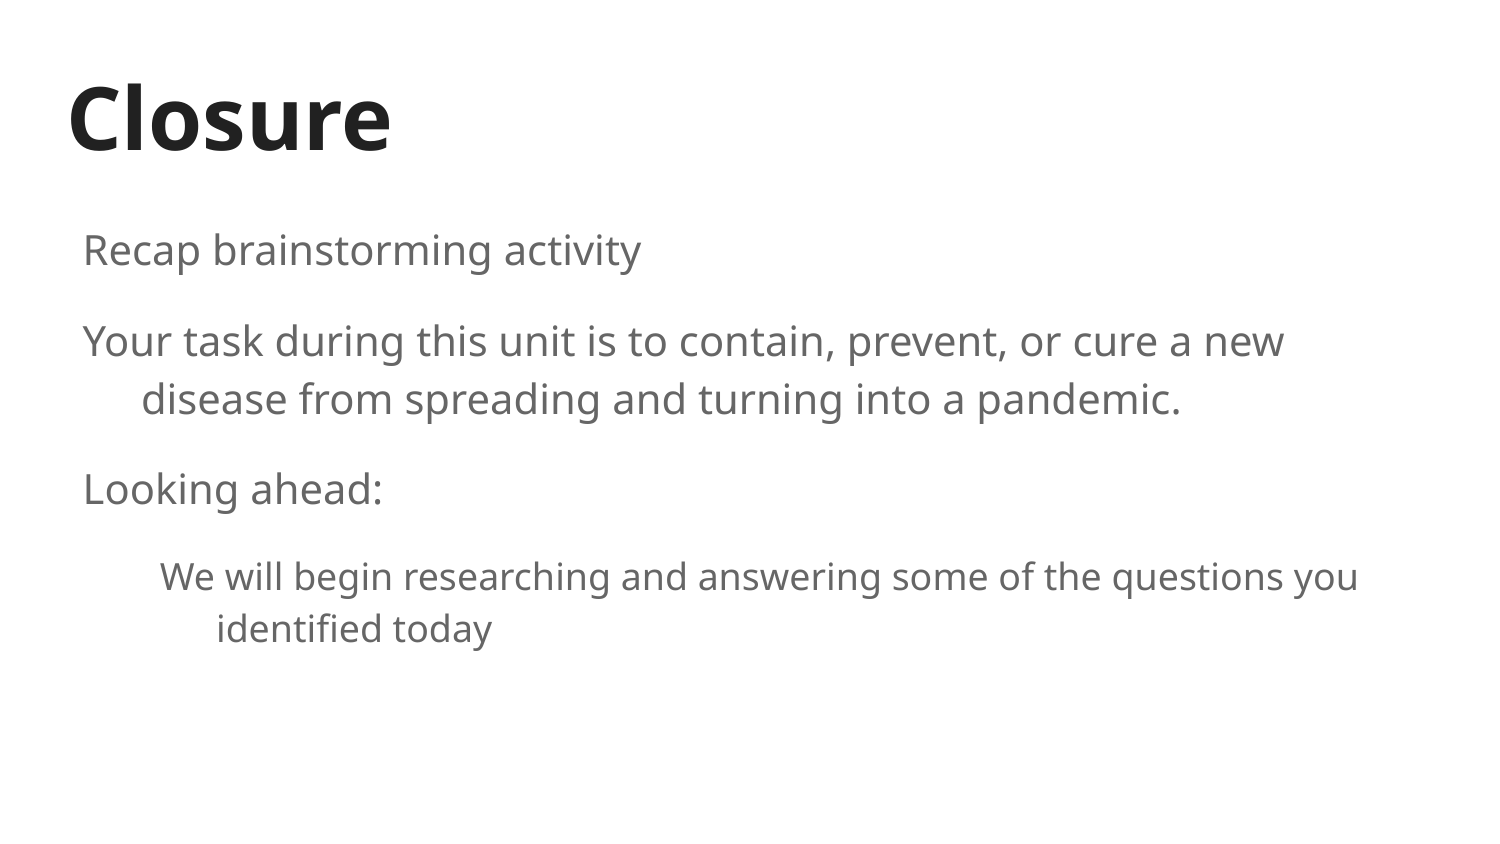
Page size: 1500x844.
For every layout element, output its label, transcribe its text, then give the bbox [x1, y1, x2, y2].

list Recap brainstorming activity Your task during this unit is to contain, prevent, or cure a new disease from spreading and turning into a pandemic. Looking ahead: We will begin researching and answering some of the questions you identified today [51, 201, 1449, 750]
title Closure [51, 48, 1449, 180]
